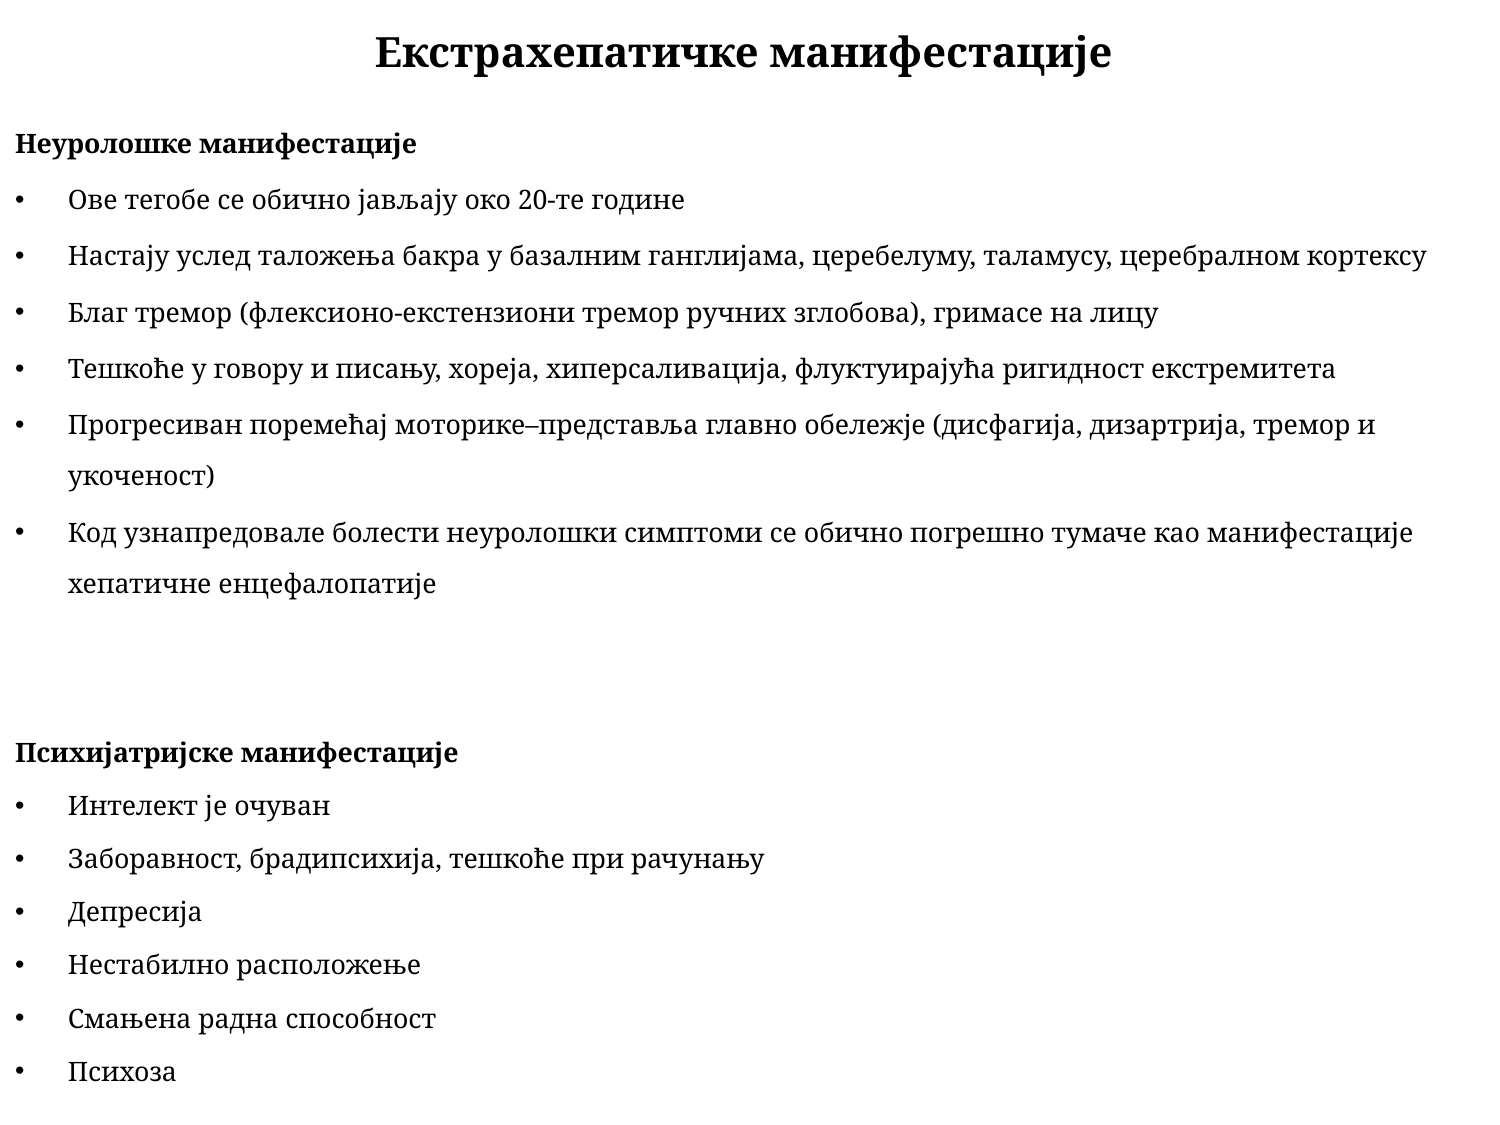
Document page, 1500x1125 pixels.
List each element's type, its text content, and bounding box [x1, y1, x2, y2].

list Неуролошке манифестације Ове тегобе се обично јављају око 20-те године Настају услед таложења бакра у базалним ганглијама, церебелуму, таламусу, церебралном кортексу Благ тремор (флексионо-екстензиони тремор ручних зглобова), гримасе на лицу Тешкоће у говору и писању, хореја, хиперсаливација, флуктуирајућа ригидност екстремитета Прогресиван поремећај моторике–представља главно обележје (дисфагија, дизартрија, тремор и укоченост) Код узнапредовале болести неуролошки симптоми се обично погрешно тумаче као манифестације хепатичне енцефалопатије Психијатријске манифестације Интелект је очуван Заборавност, брадипсихија, тешкоће при рачунању Депресија Нестабилно расположење Смањена радна способност Психоза [0, 99, 1488, 1100]
title Екстрахепатичке манифестације [0, 2, 1488, 99]
